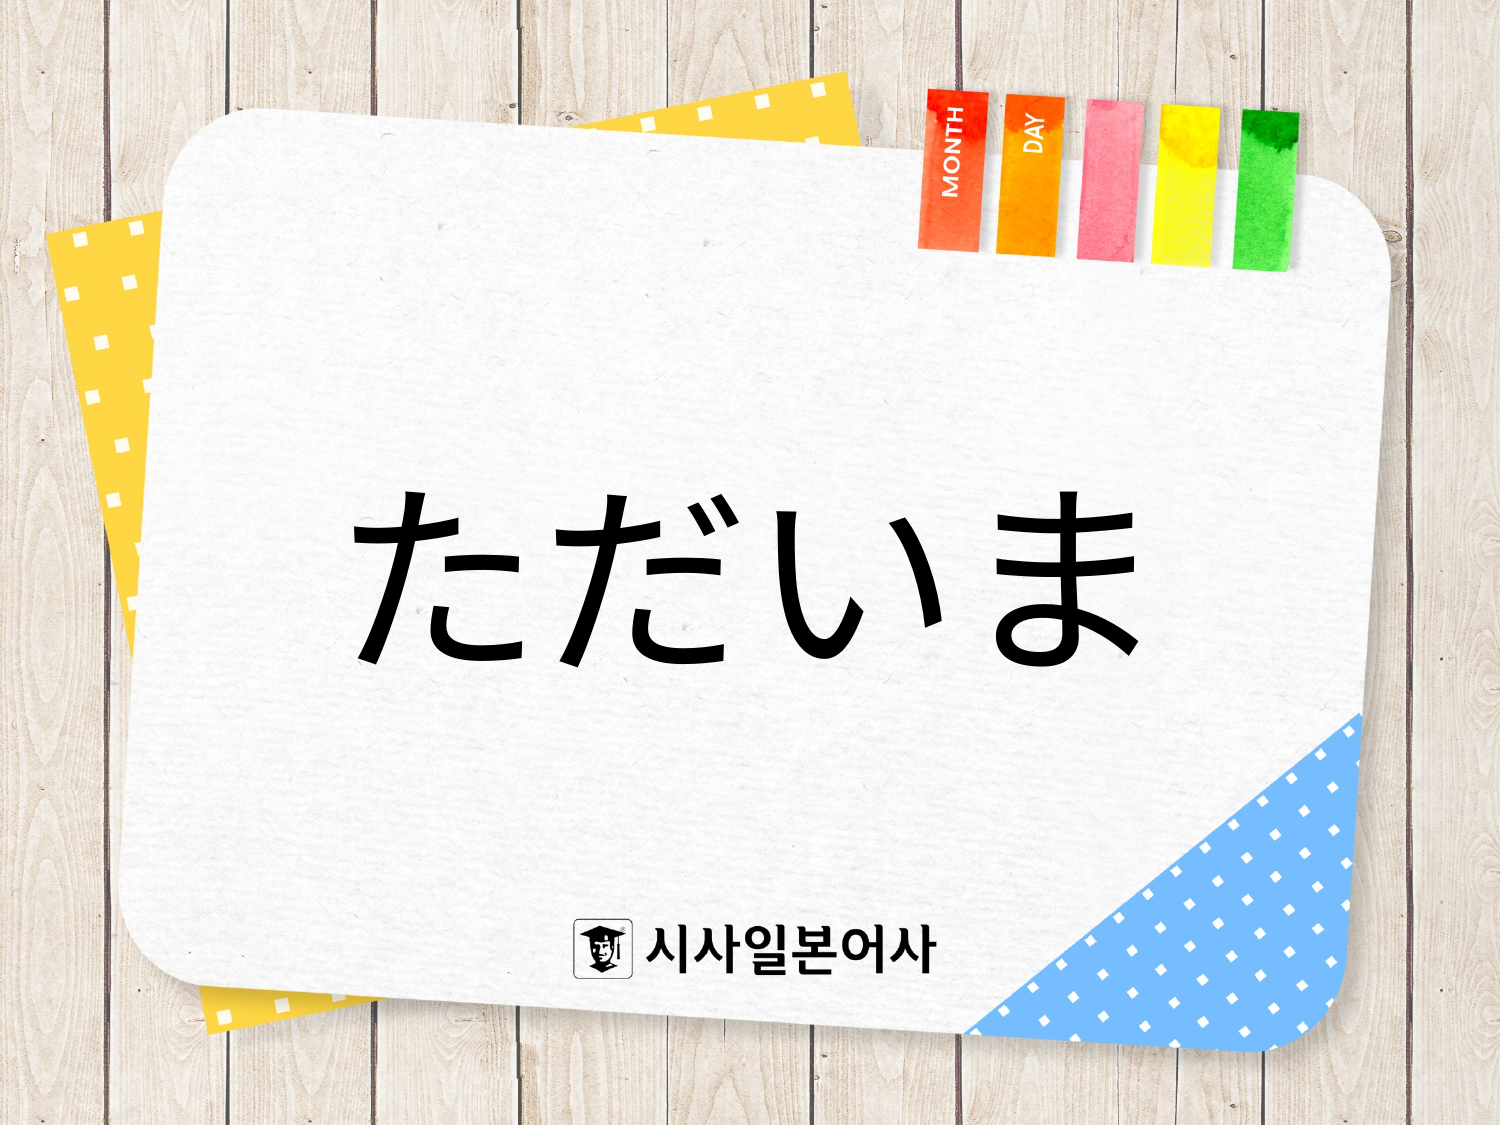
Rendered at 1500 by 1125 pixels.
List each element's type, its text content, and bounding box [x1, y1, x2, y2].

title ただいま [75, 338, 1425, 811]
picture [0, 0, 1500, 1125]
